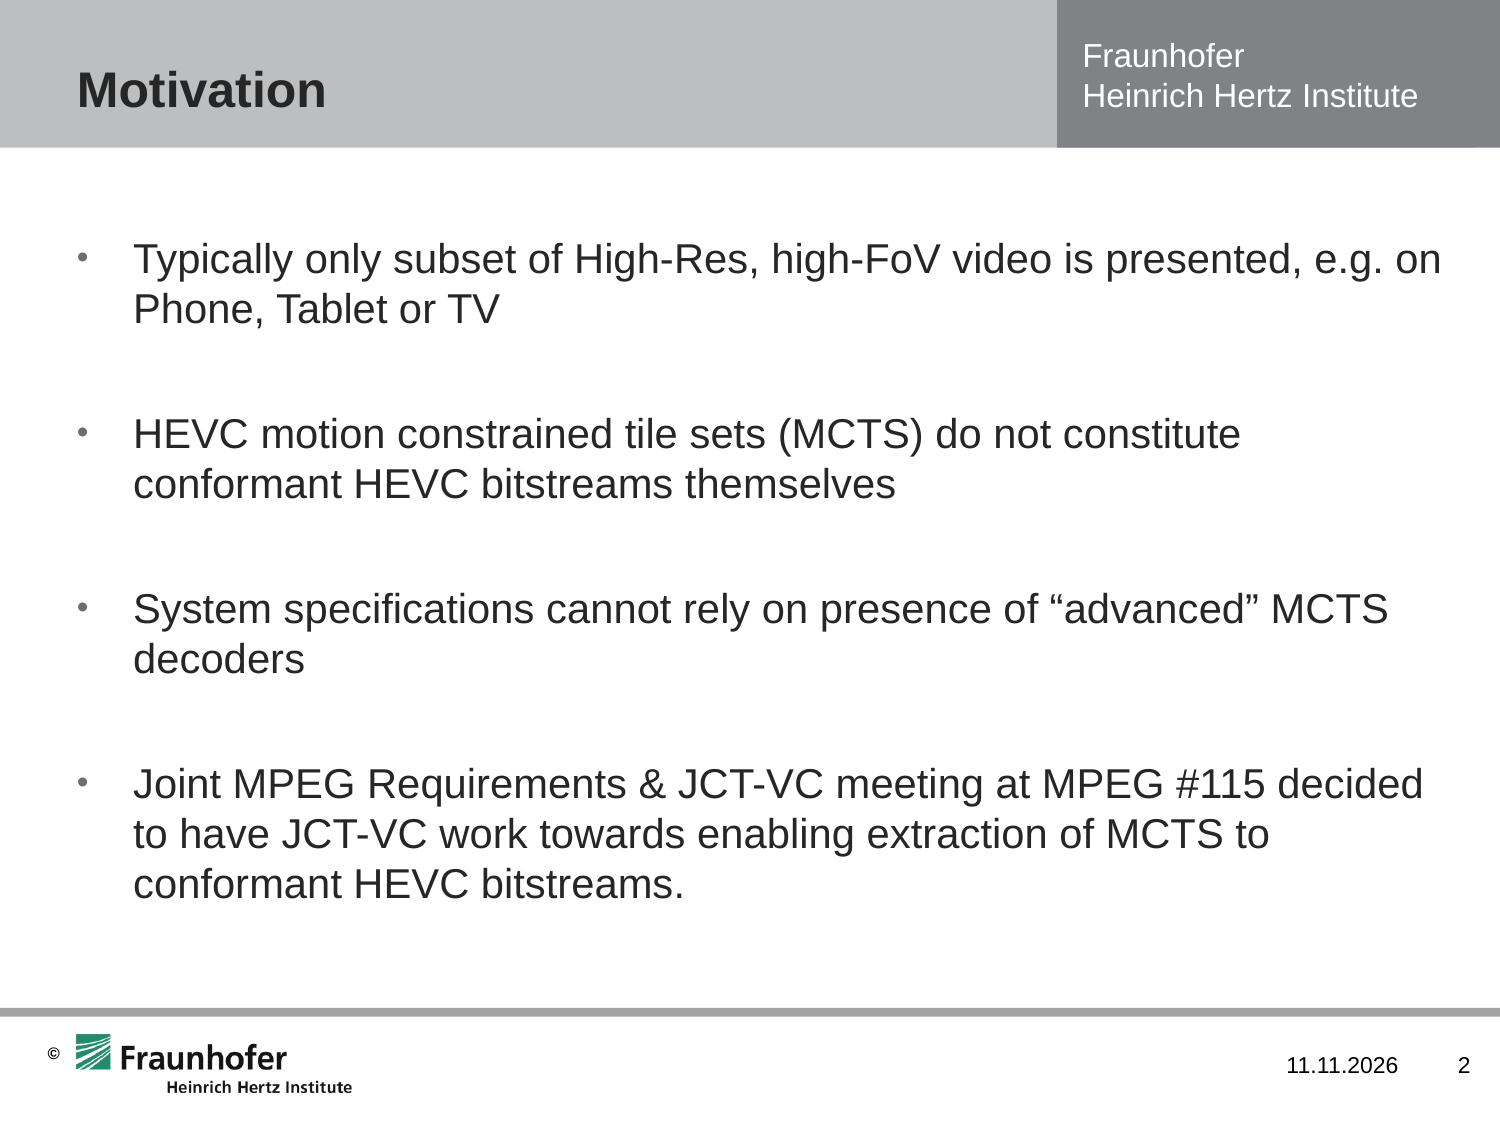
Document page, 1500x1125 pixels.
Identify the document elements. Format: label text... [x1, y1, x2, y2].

picture [76, 1034, 352, 1093]
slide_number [1019, 1034, 1394, 1094]
list Typically only subset of High-Res, high-FoV video is presented, e.g. on Phone, Tablet or TV HEVC motion constrained tile sets (MCTS) do not constitute conformant HEVC bitstreams themselves System specifications cannot rely on presence of “advanced” MCTS decoders Joint MPEG Requirements & JCT-VC meeting at MPEG #115 decided to have JCT-VC work towards enabling extraction of MCTS to conformant HEVC bitstreams. [76, 231, 1448, 973]
title Motivation [76, 58, 1022, 118]
slide_number 2 [1394, 1034, 1471, 1094]
